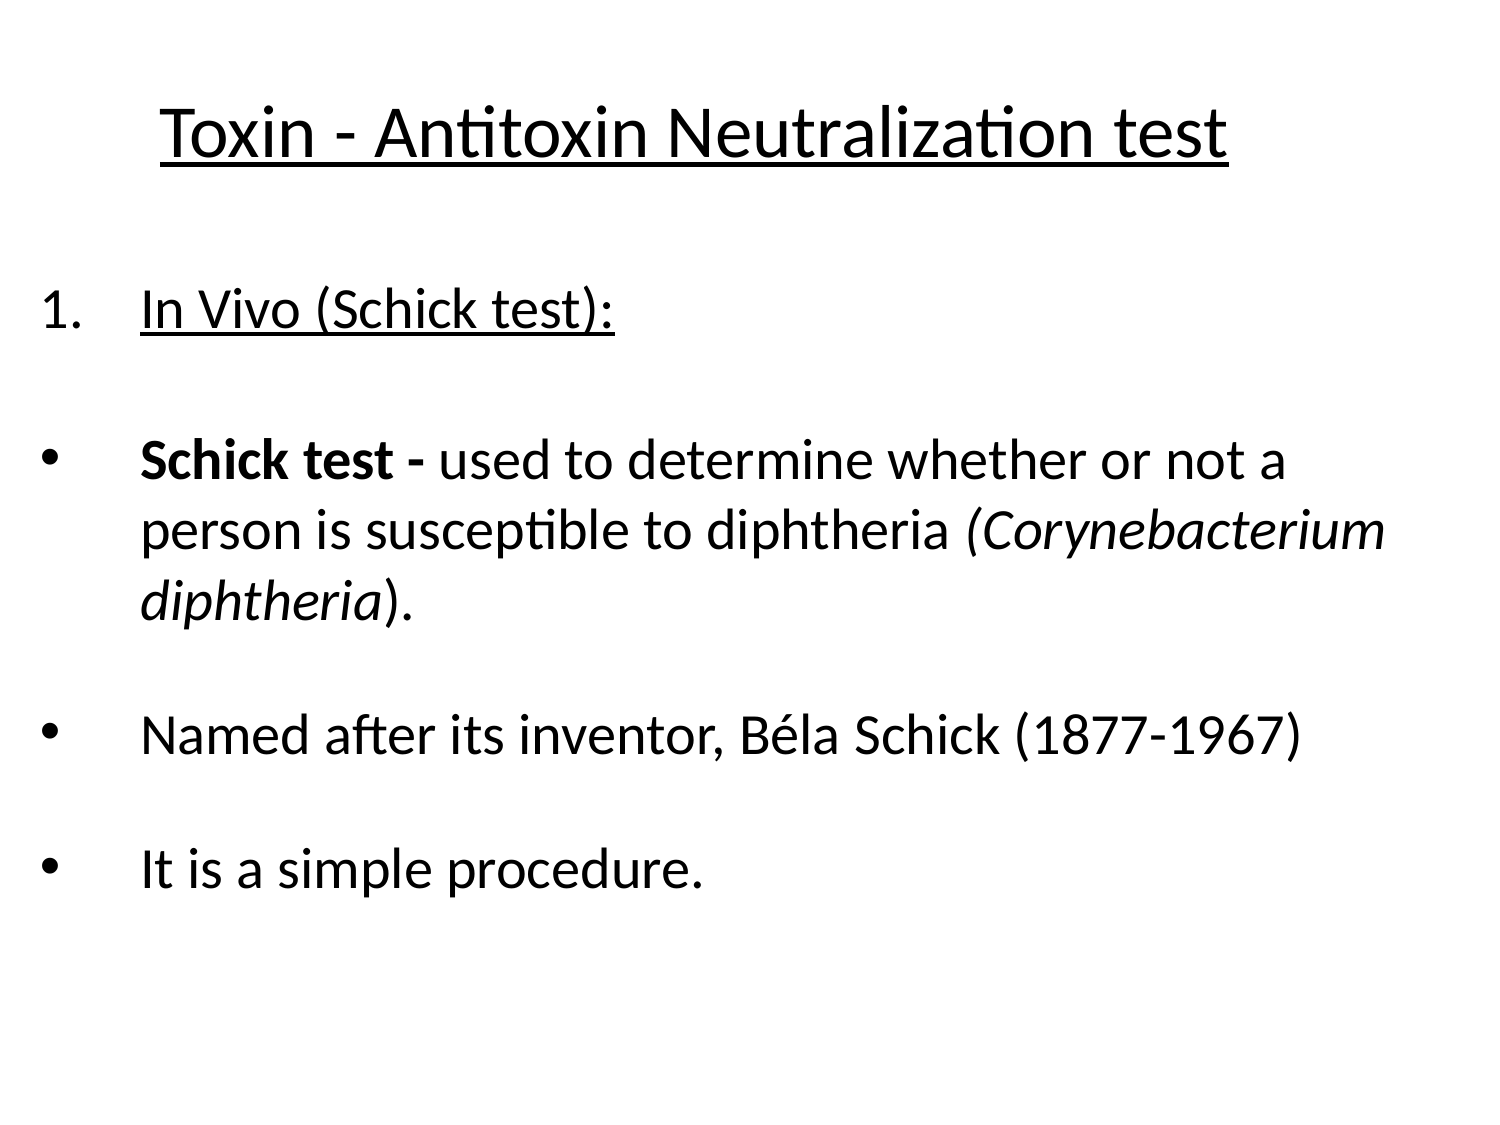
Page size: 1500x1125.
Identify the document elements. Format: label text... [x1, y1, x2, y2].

list In Vivo (Schick test): Schick test - used to determine whether or not a person is susceptible to diphtheria (Corynebacterium diphtheria). Named after its inventor, Béla Schick (1877-1967) It is a simple procedure. [24, 262, 1463, 1005]
text_box Toxin - Antitoxin Neutralization test [144, 74, 1244, 180]
